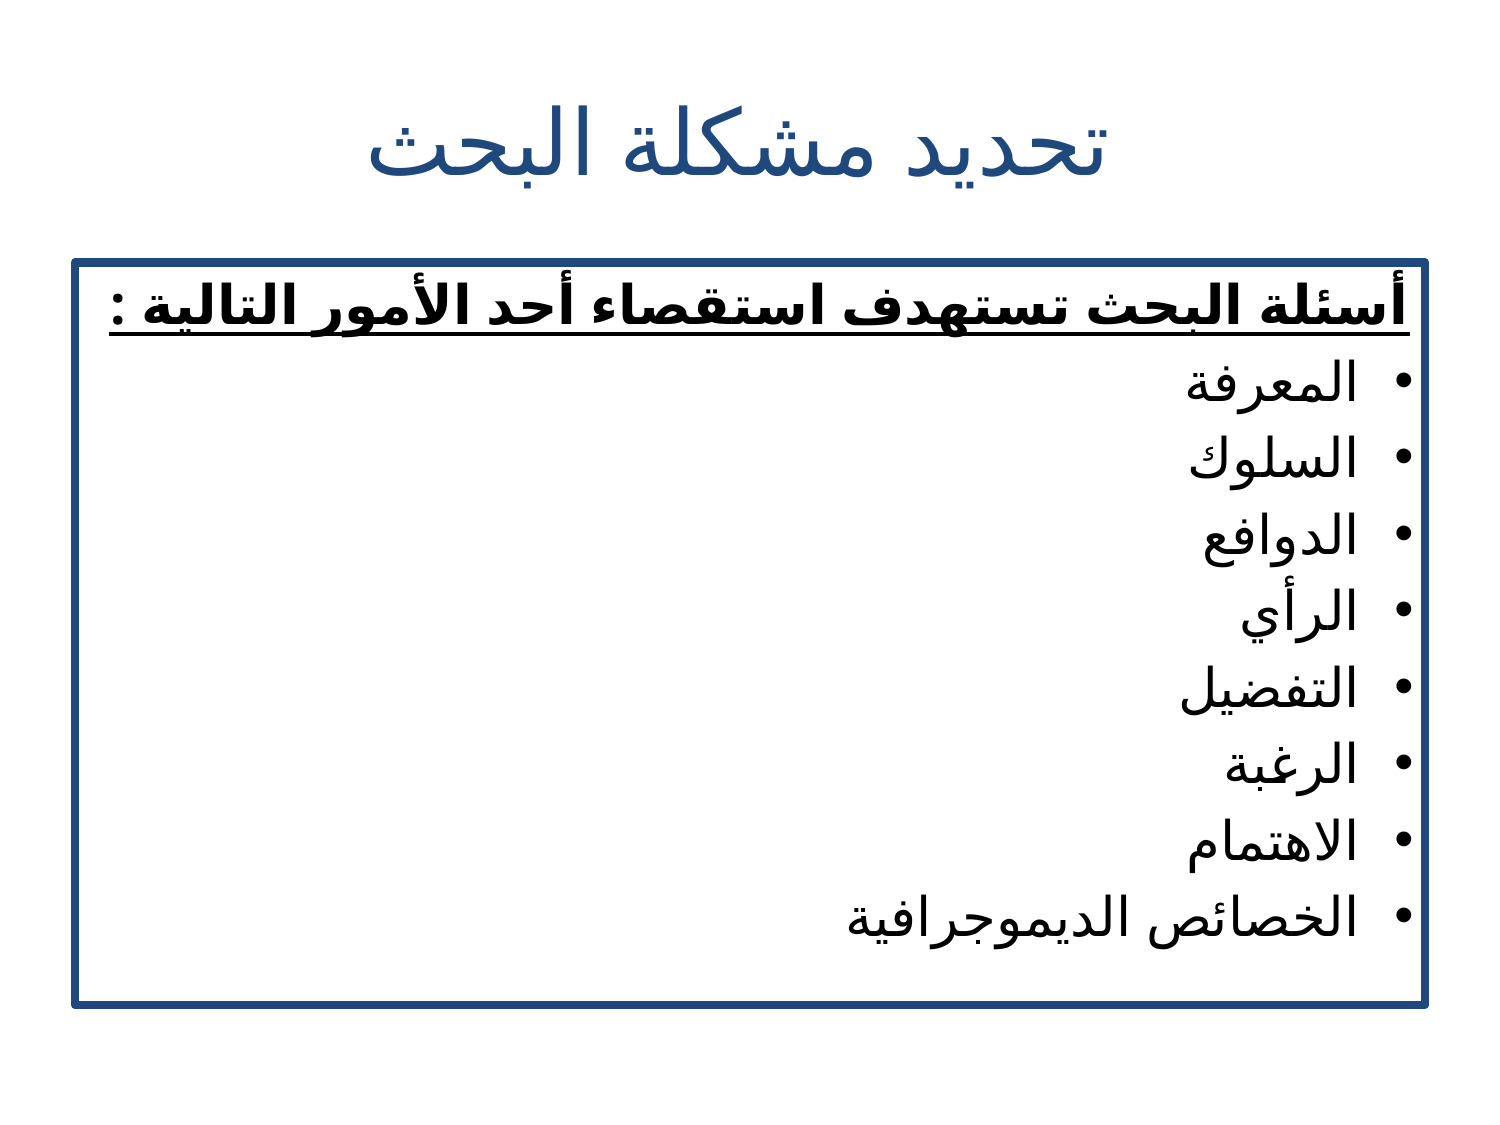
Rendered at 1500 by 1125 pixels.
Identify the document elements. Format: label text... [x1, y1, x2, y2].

title تحديد مشكلة البحث [75, 45, 1425, 233]
list أسئلة البحث تستهدف استقصاء أحد الأمور التالية : المعرفة السلوك الدوافع الرأي التفضيل الرغبة الاهتمام الخصائص الديموجرافية [75, 262, 1425, 1005]
